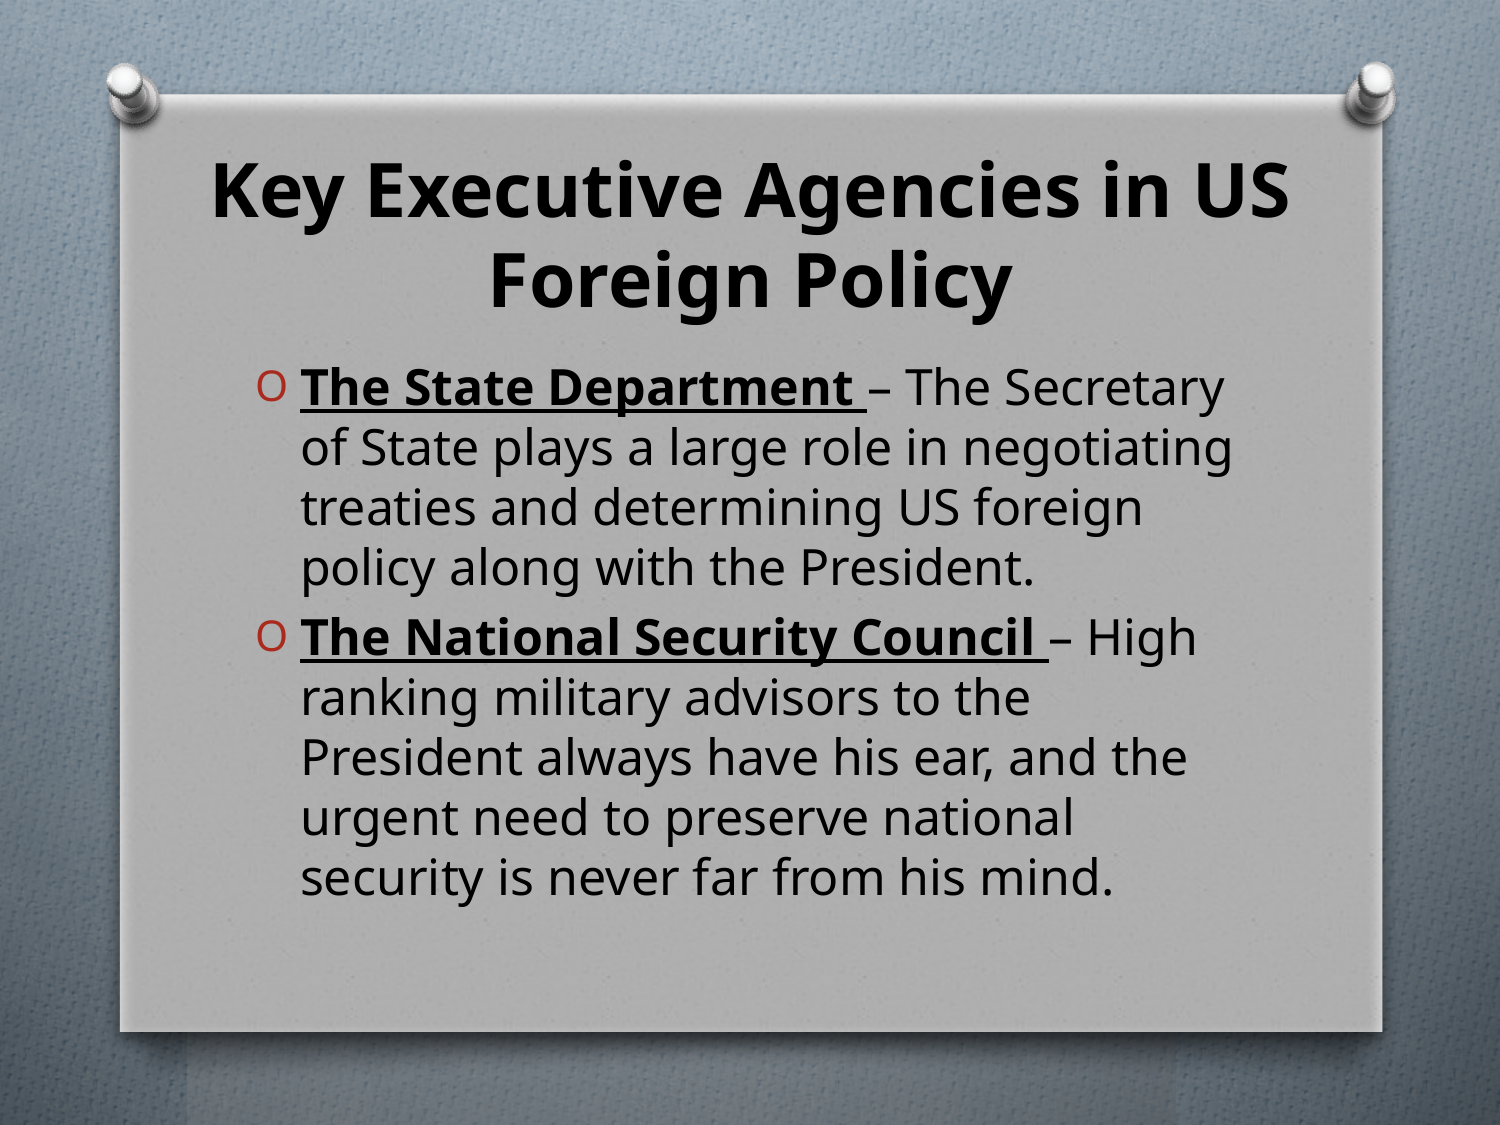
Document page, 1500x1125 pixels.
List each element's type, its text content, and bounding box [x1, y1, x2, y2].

picture [75, 29, 198, 153]
list The State Department – The Secretary of State plays a large role in negotiating treaties and determining US foreign policy along with the President. The National Security Council – High ranking military advisors to the President always have his ear, and the urgent need to preserve national security is never far from his mind. [240, 347, 1257, 939]
title Key Executive Agencies in US Foreign Policy [179, 134, 1323, 332]
picture [1317, 35, 1439, 156]
